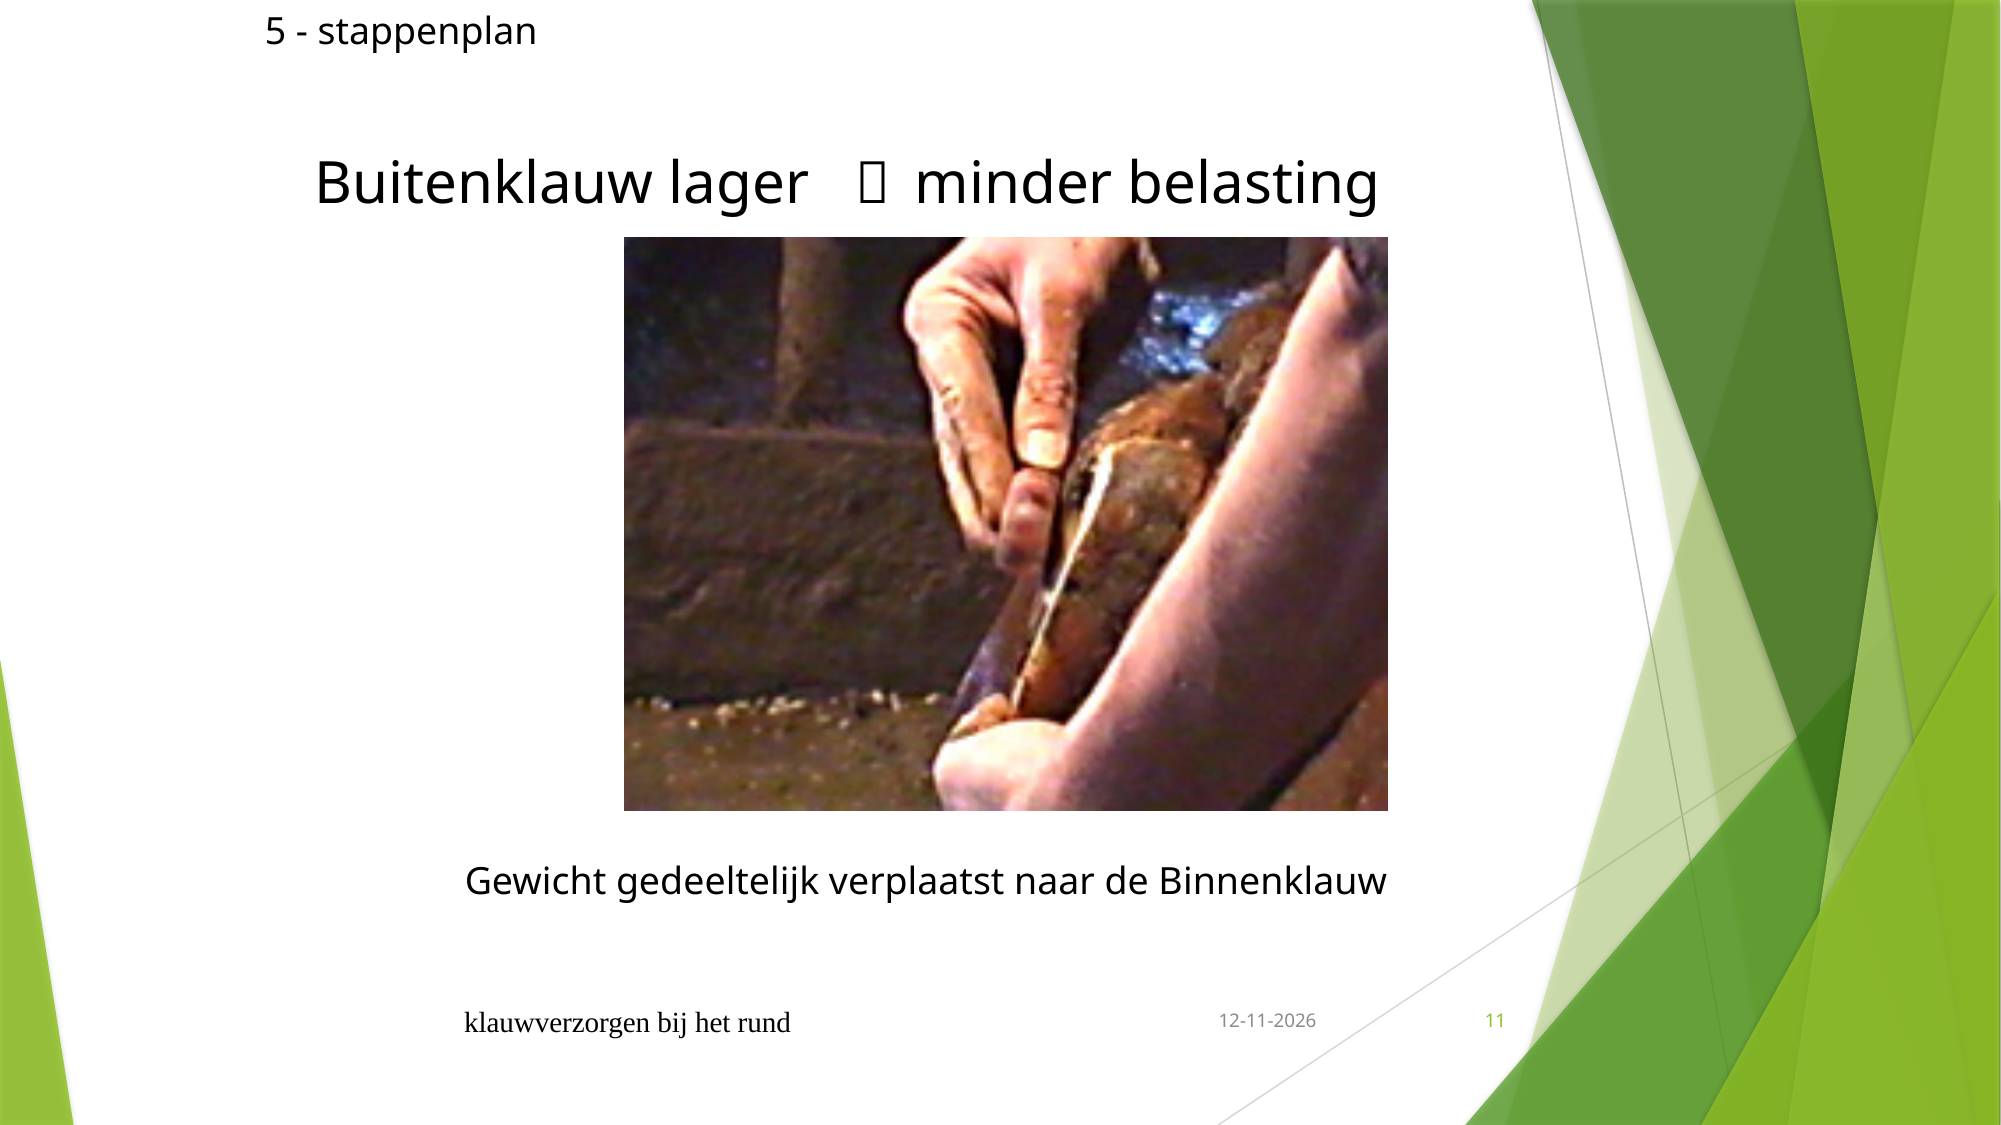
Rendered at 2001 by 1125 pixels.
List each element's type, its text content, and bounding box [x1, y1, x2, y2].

slide_number 11 [1409, 991, 1522, 1051]
text_box Gewicht gedeeltelijk verplaatst naar de Binnenklauw [450, 849, 1675, 910]
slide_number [1181, 991, 1332, 1051]
text_box 5 - stappenplan [249, 0, 875, 60]
text_box Buitenklauw lager  minder belasting [300, 137, 1700, 223]
picture [624, 236, 1388, 811]
footer klauwverzorgen bij het rund [111, 991, 1145, 1051]
